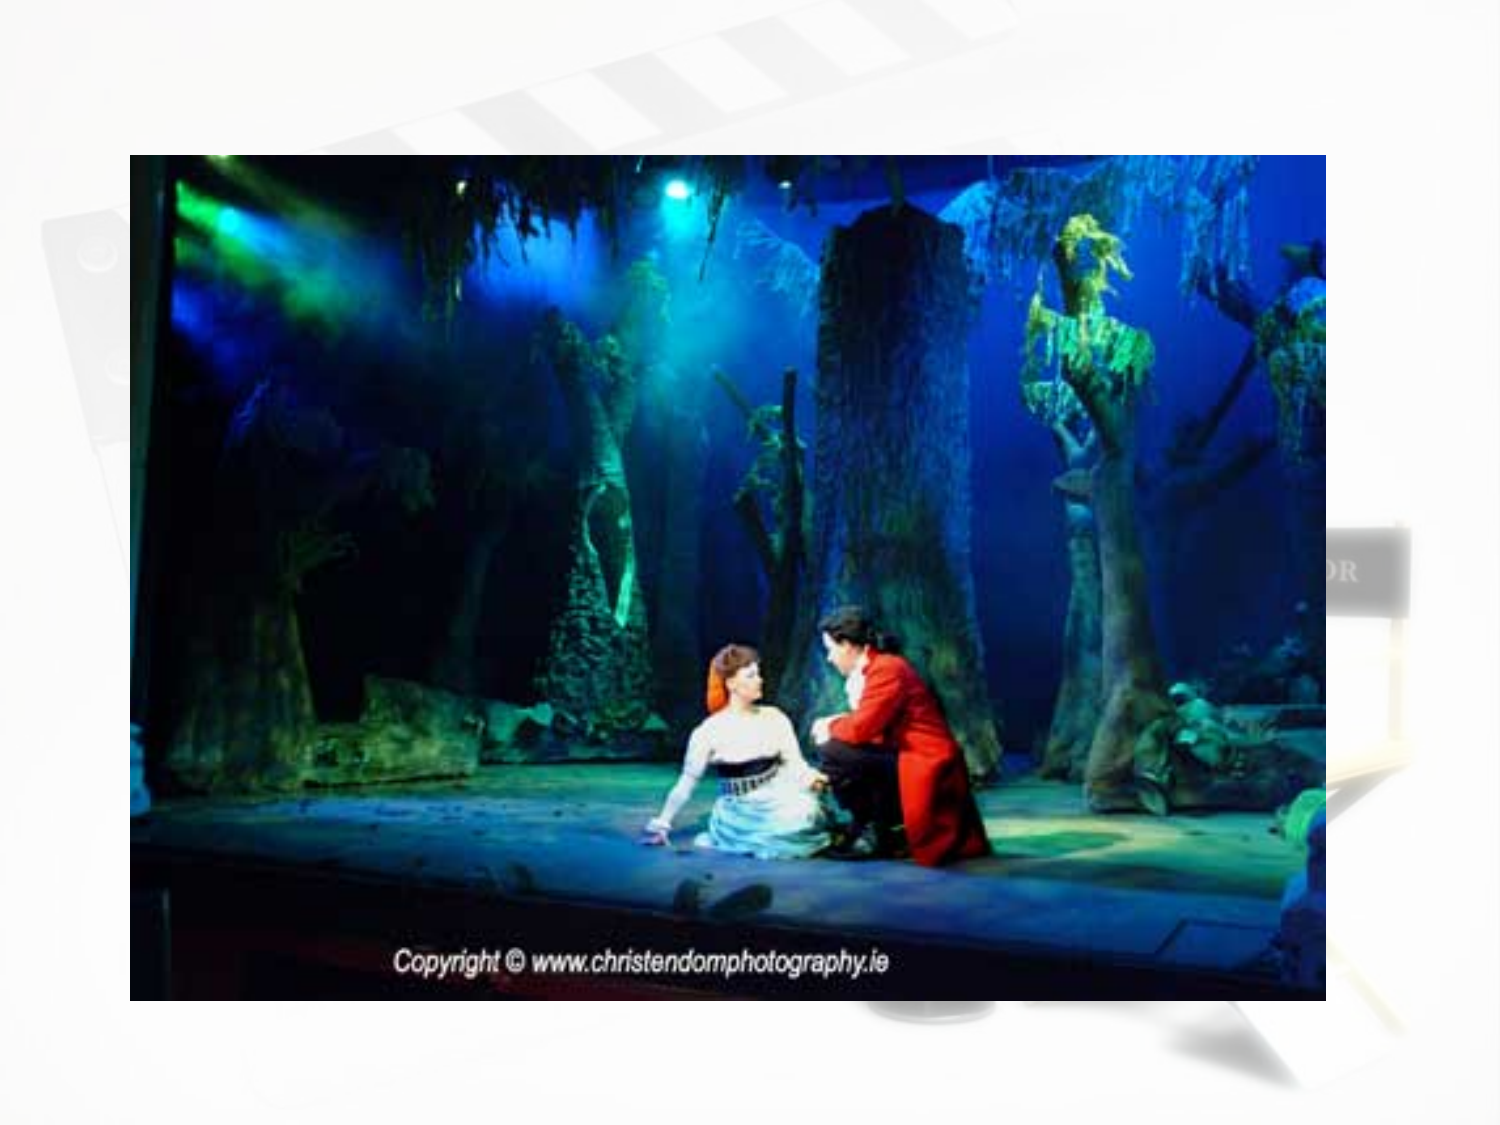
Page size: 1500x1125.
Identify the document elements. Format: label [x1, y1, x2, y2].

picture [129, 155, 1326, 1001]
